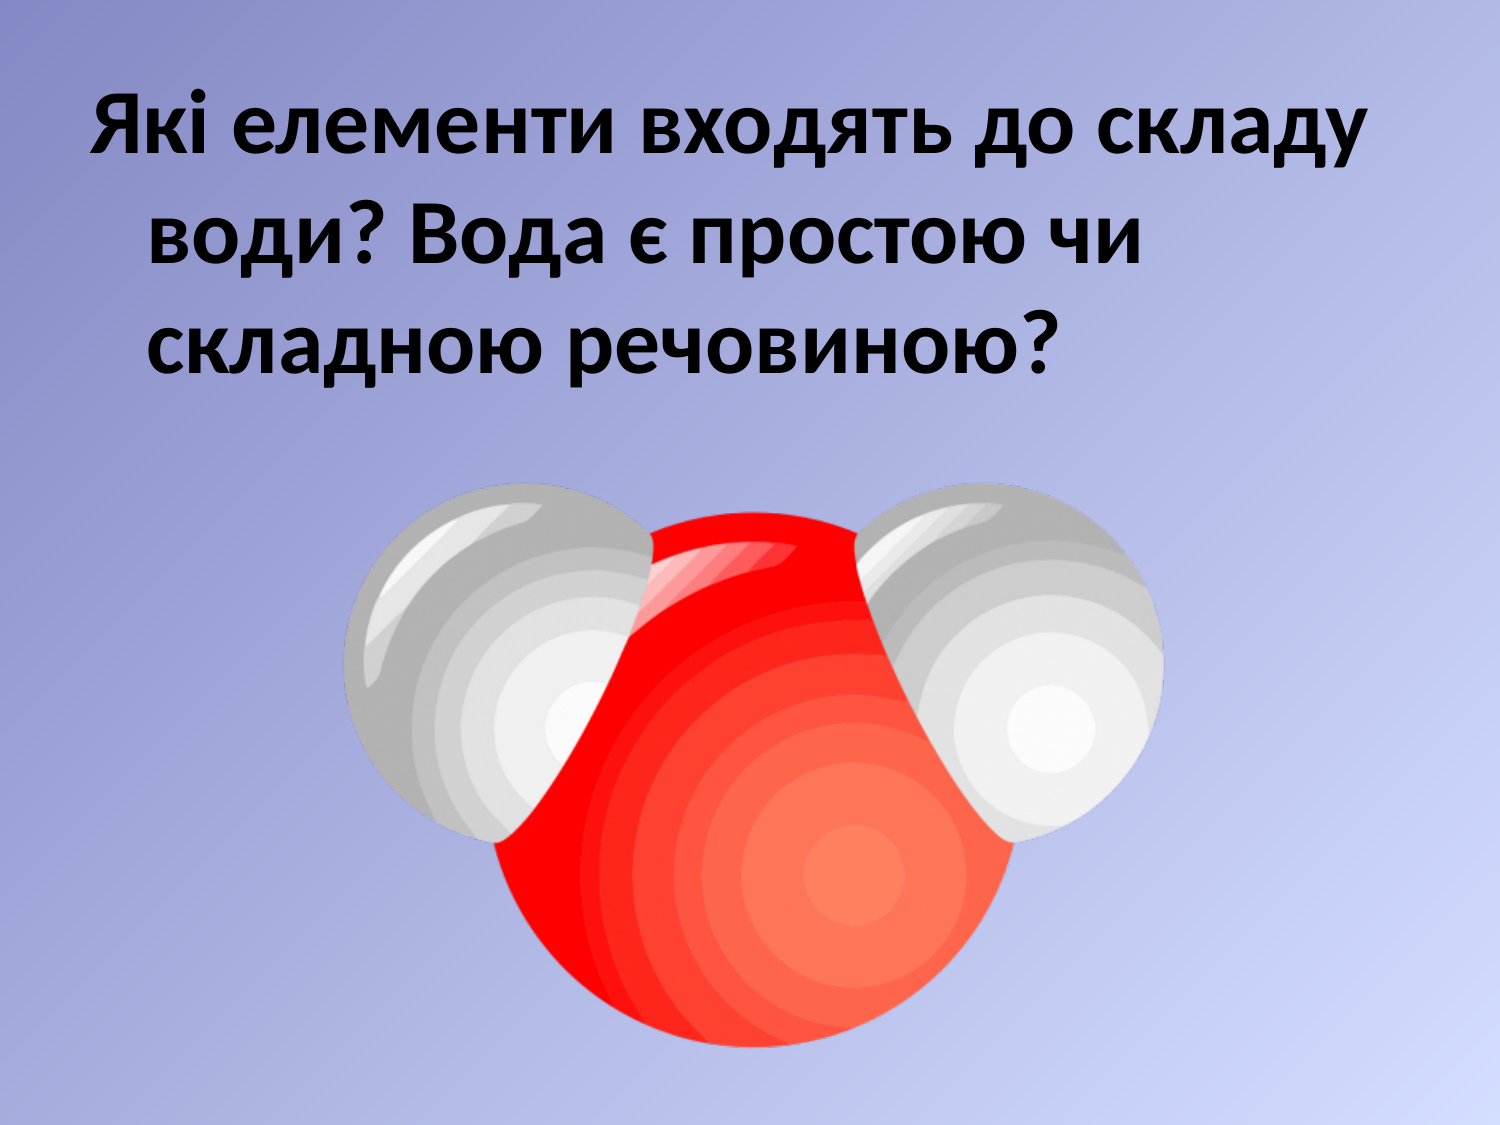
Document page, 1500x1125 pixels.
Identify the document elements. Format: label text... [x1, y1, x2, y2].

picture [324, 455, 1188, 1077]
list Які елементи входять до складу води? Вода є простою чи складною речовиною? [74, 54, 1426, 457]
